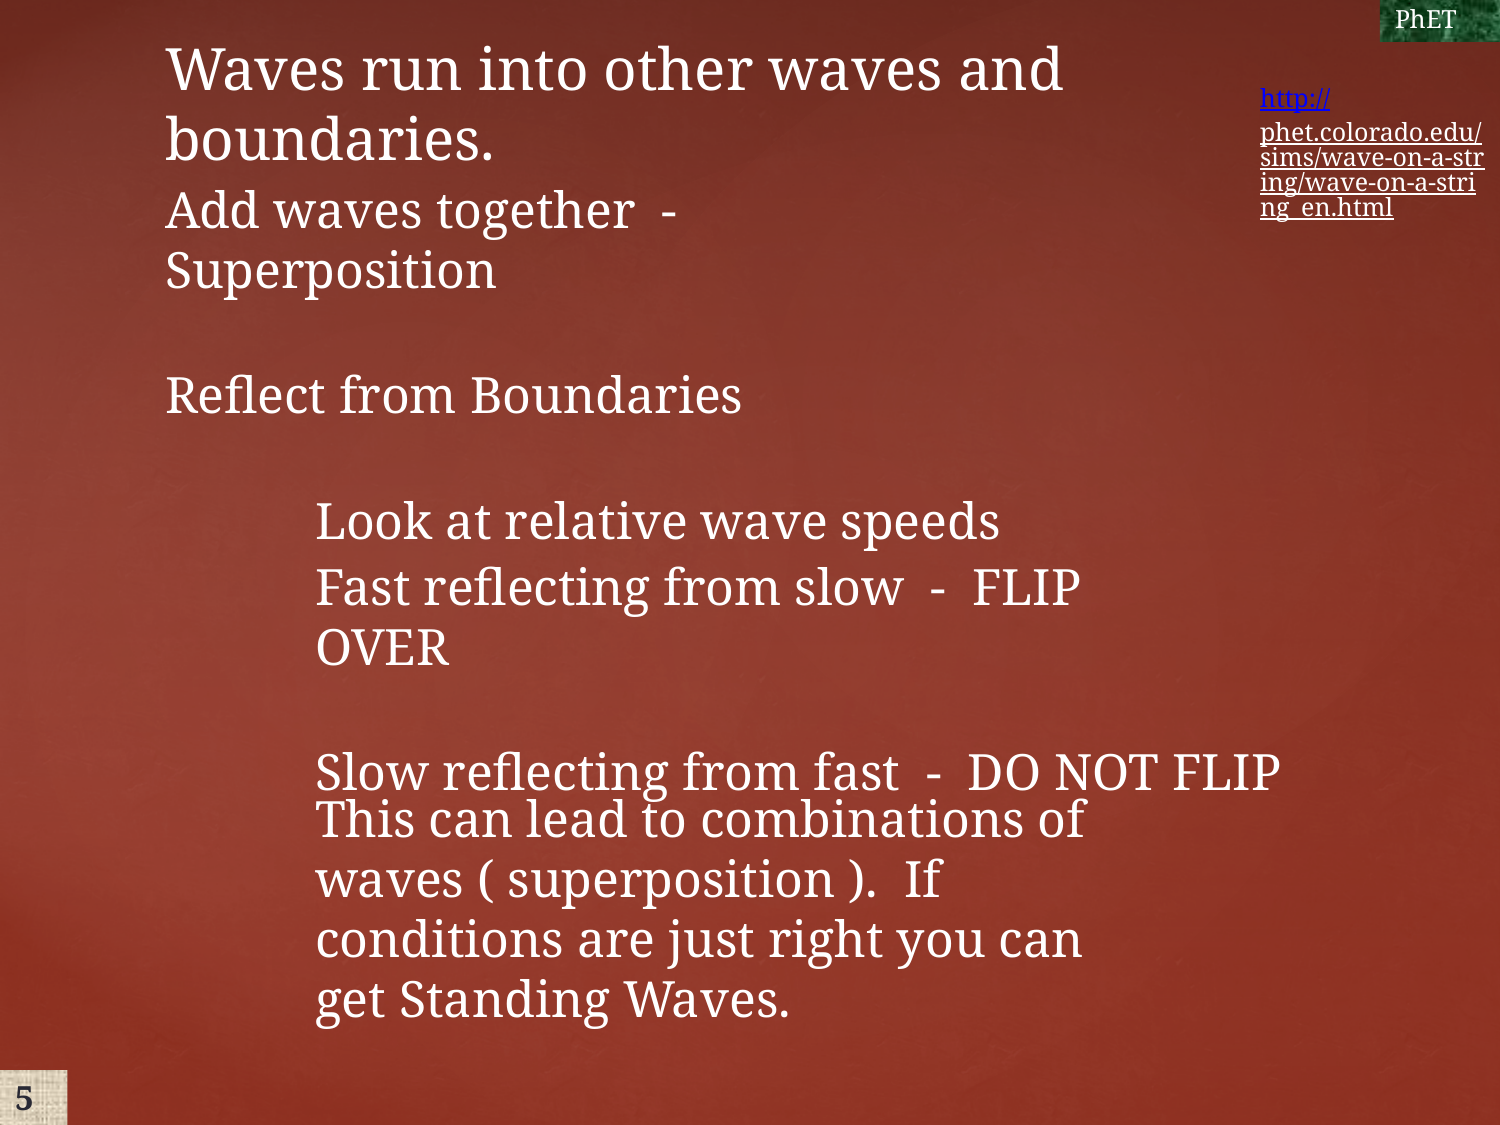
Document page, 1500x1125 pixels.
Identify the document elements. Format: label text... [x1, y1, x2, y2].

text_box This can lead to combinations of waves ( superposition ). If conditions are just right you can get Standing Waves. [300, 851, 1103, 1035]
text_box Reflect from Boundaries [149, 348, 1055, 432]
text_box http://phet.colorado.edu/sims/wave-on-a-string/wave-on-a-string_en.html [1244, 41, 1500, 188]
text_box 5 [0, 1070, 68, 1125]
text_box Waves run into other waves and boundaries. [149, 82, 1244, 180]
text_box Slow reflecting from fast - DO NOT FLIP [299, 725, 1305, 809]
text_box Look at relative wave speeds [299, 474, 1055, 557]
text_box PhET [1379, 0, 1500, 41]
text_box Add waves together - Superposition [149, 223, 1020, 306]
text_box Fast reflecting from slow - FLIP OVER [299, 600, 1140, 683]
